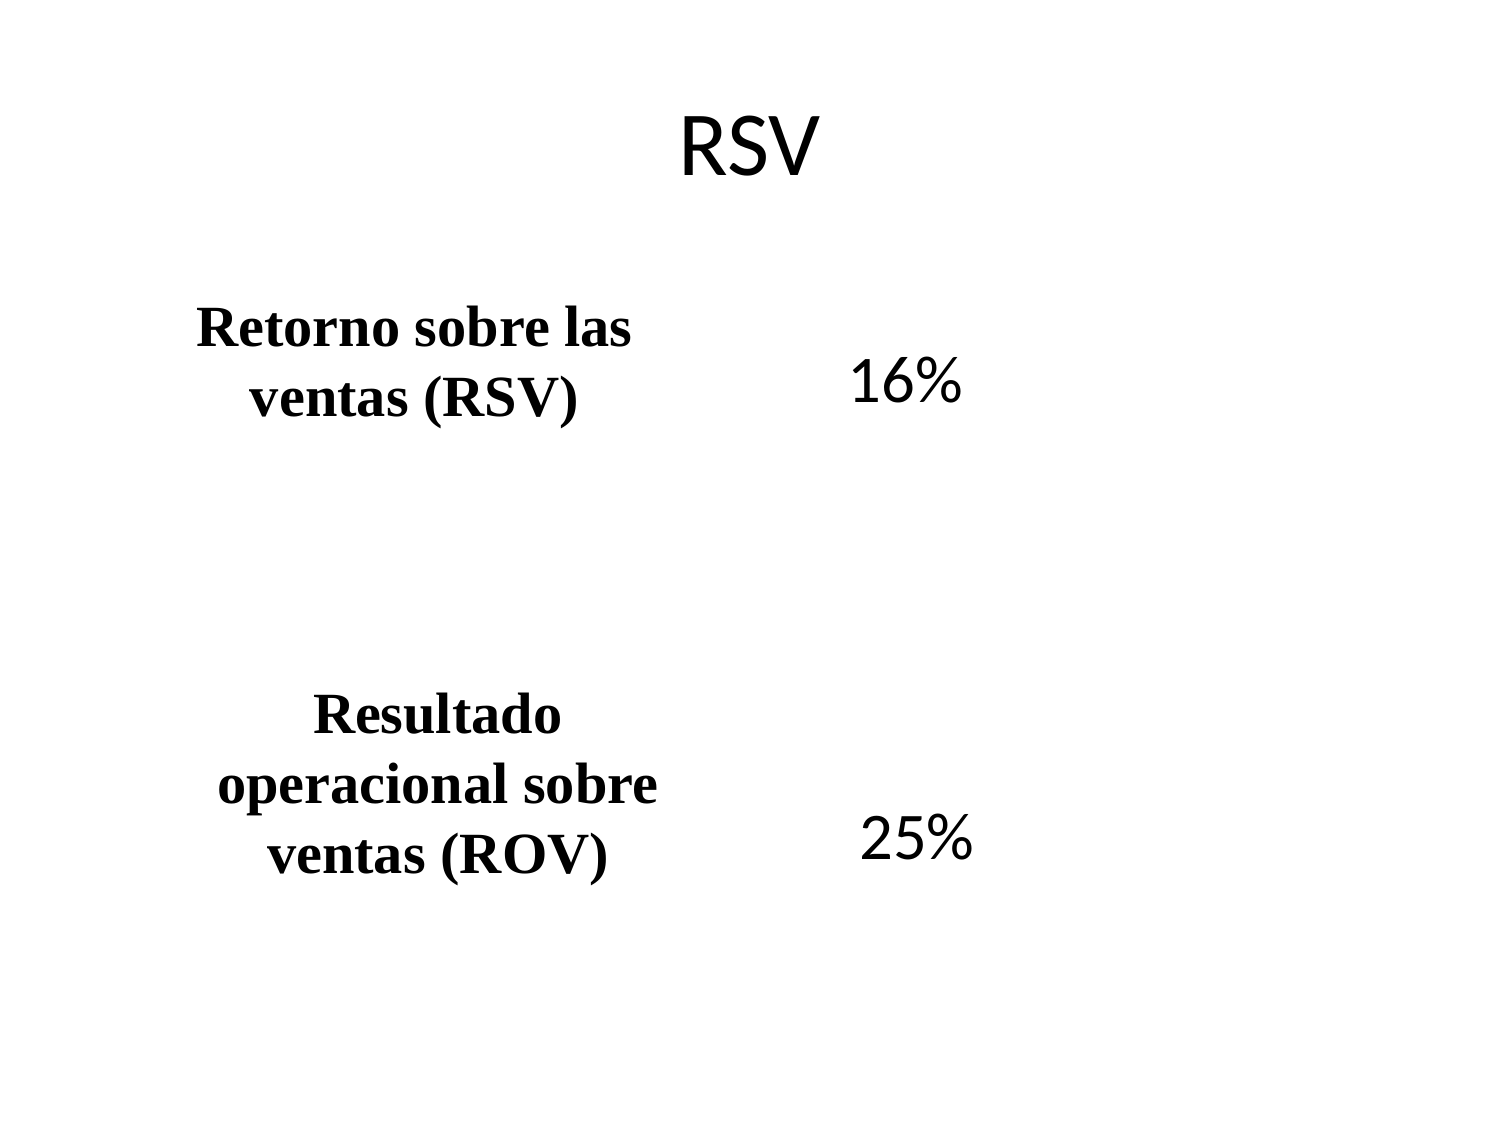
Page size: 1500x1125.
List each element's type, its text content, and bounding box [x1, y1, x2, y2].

text_box 25% [844, 785, 990, 880]
title RSV [75, 45, 1425, 233]
text_box 16% [832, 328, 978, 423]
text_box Retorno sobre las ventas (RSV) [152, 281, 677, 436]
text_box Resultado operacional sobre ventas (ROV) [175, 667, 701, 893]
